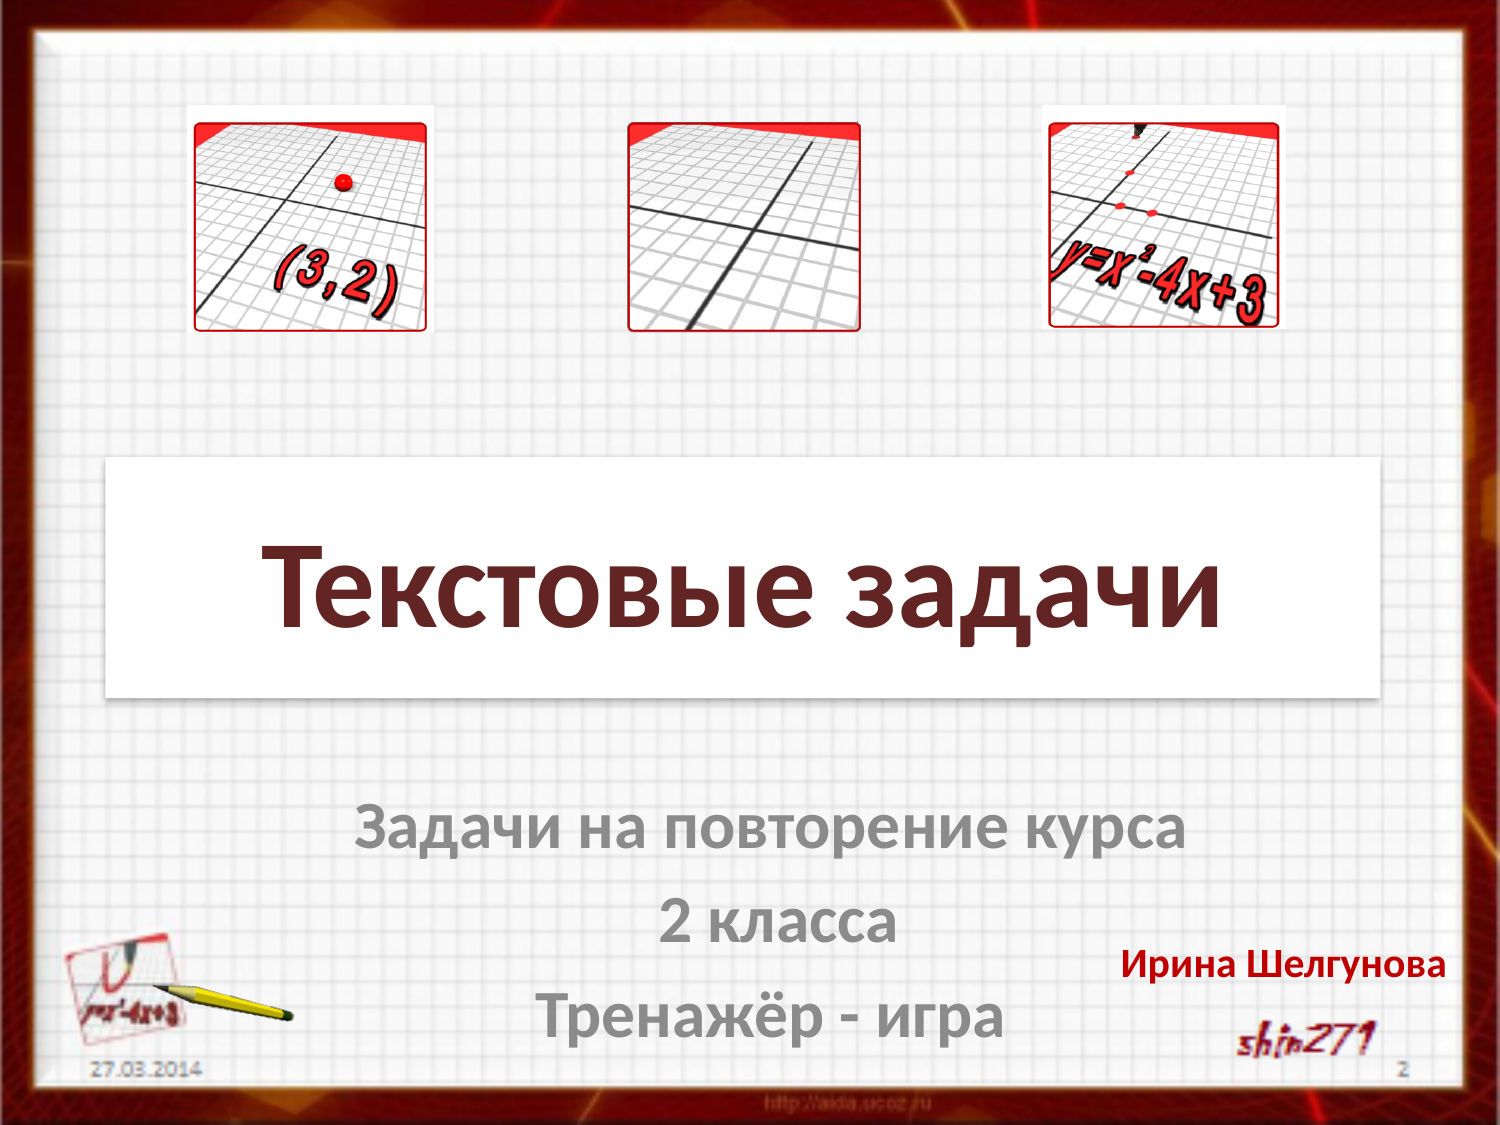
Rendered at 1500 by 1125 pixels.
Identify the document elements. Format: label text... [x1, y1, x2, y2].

text_box Ирина Шелгунова [1105, 928, 1463, 994]
subtitle Задачи на повторение курса 2 класса Тренажёр - игра [246, 773, 1297, 1061]
picture [0, 0, 1500, 1125]
title Текстовые задачи [103, 455, 1383, 700]
